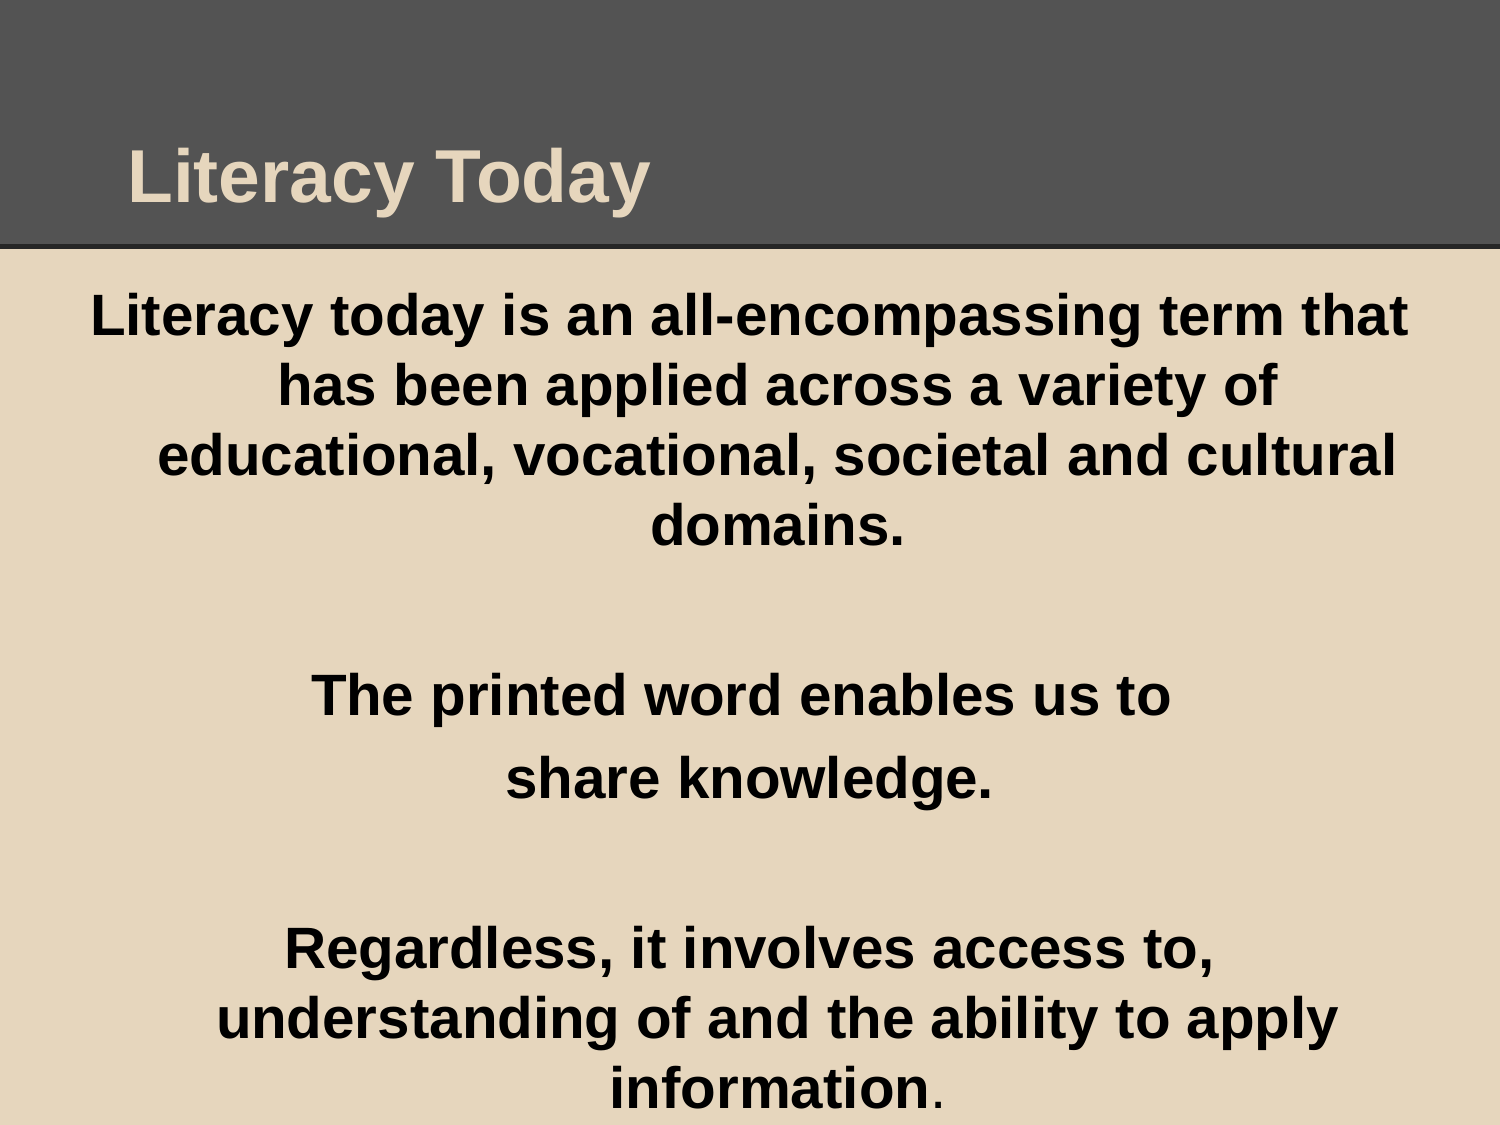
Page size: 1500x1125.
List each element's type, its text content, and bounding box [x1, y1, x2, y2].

title Literacy Today [75, 14, 1425, 233]
list Literacy today is an all-encompassing term that has been applied across a variety of educational, vocational, societal and cultural domains. The printed word enables us to share knowledge. Regardless, it involves access to, understanding of and the ability to apply information. [75, 262, 1425, 1125]
